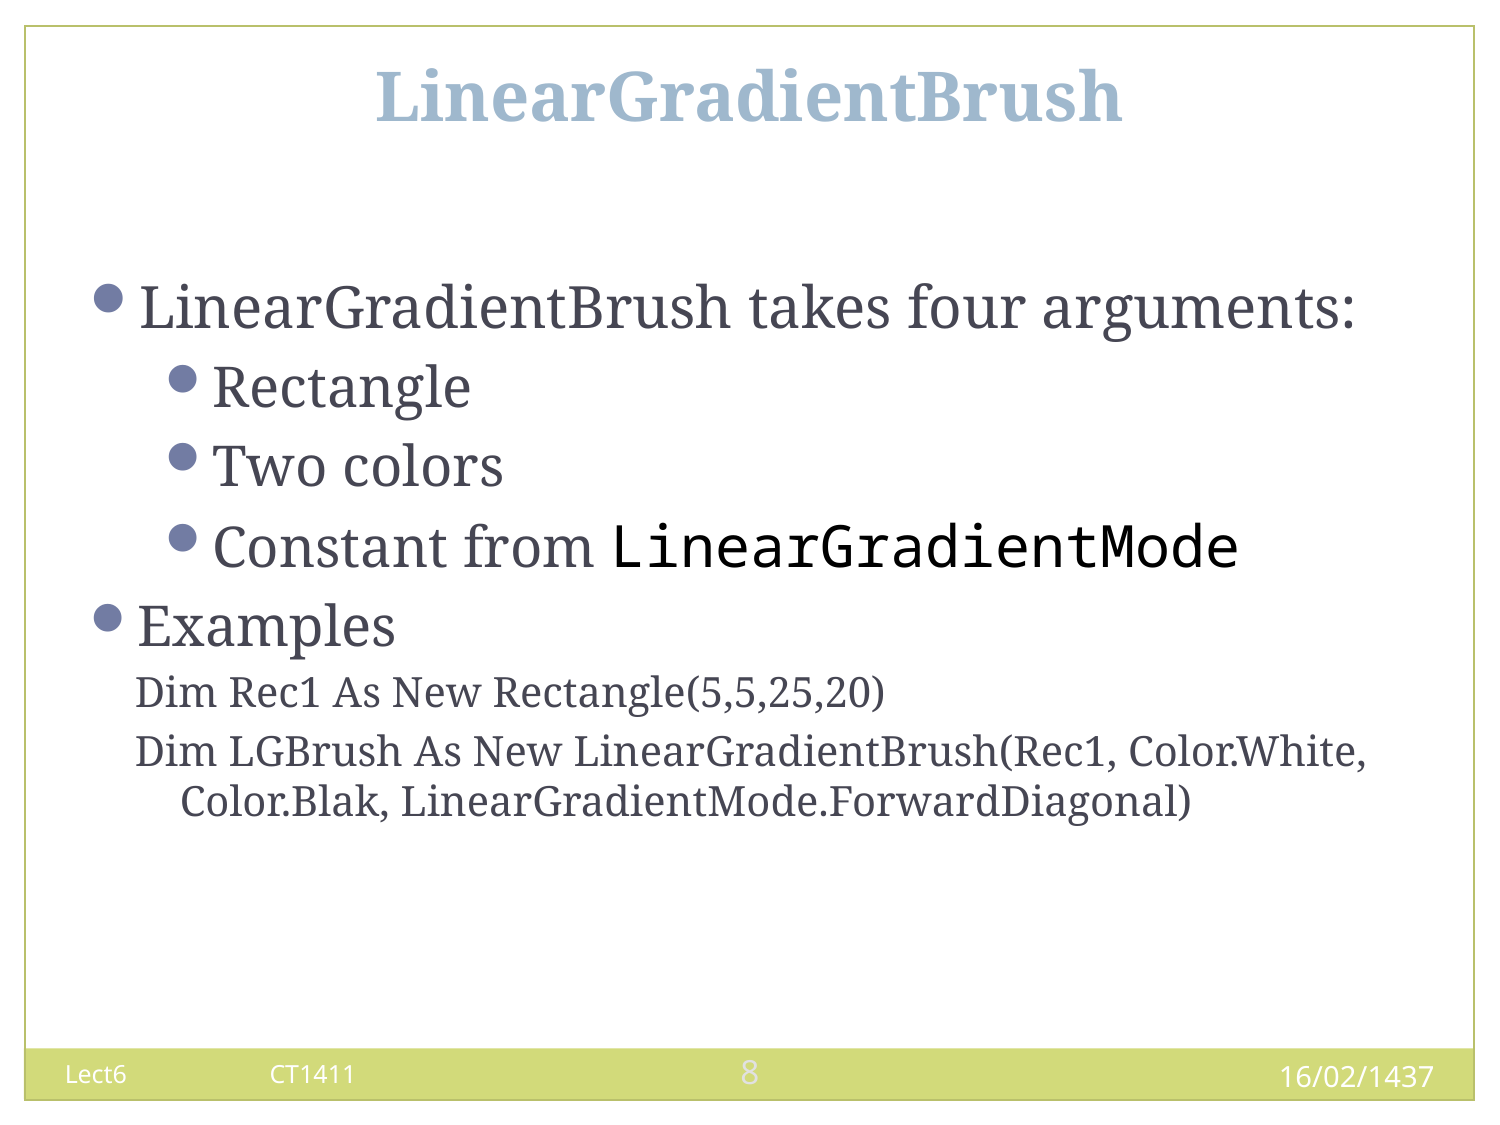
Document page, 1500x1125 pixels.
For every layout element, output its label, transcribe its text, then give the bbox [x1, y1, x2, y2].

text_box LinearGradientBrush takes four arguments: Rectangle Two colors Constant from LinearGradientMode Examples Dim Rec1 As New Rectangle(5,5,25,20) Dim LGBrush As New LinearGradientBrush(Rec1, Color.White, Color.Blak, LinearGradientMode.ForwardDiagonal) [74, 262, 1425, 1005]
slide_number 8 [699, 1037, 800, 1110]
text_box LinearGradientBrush [74, 45, 1425, 233]
footer Lect6 CT1411 [50, 1051, 638, 1112]
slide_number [950, 1050, 1450, 1111]
